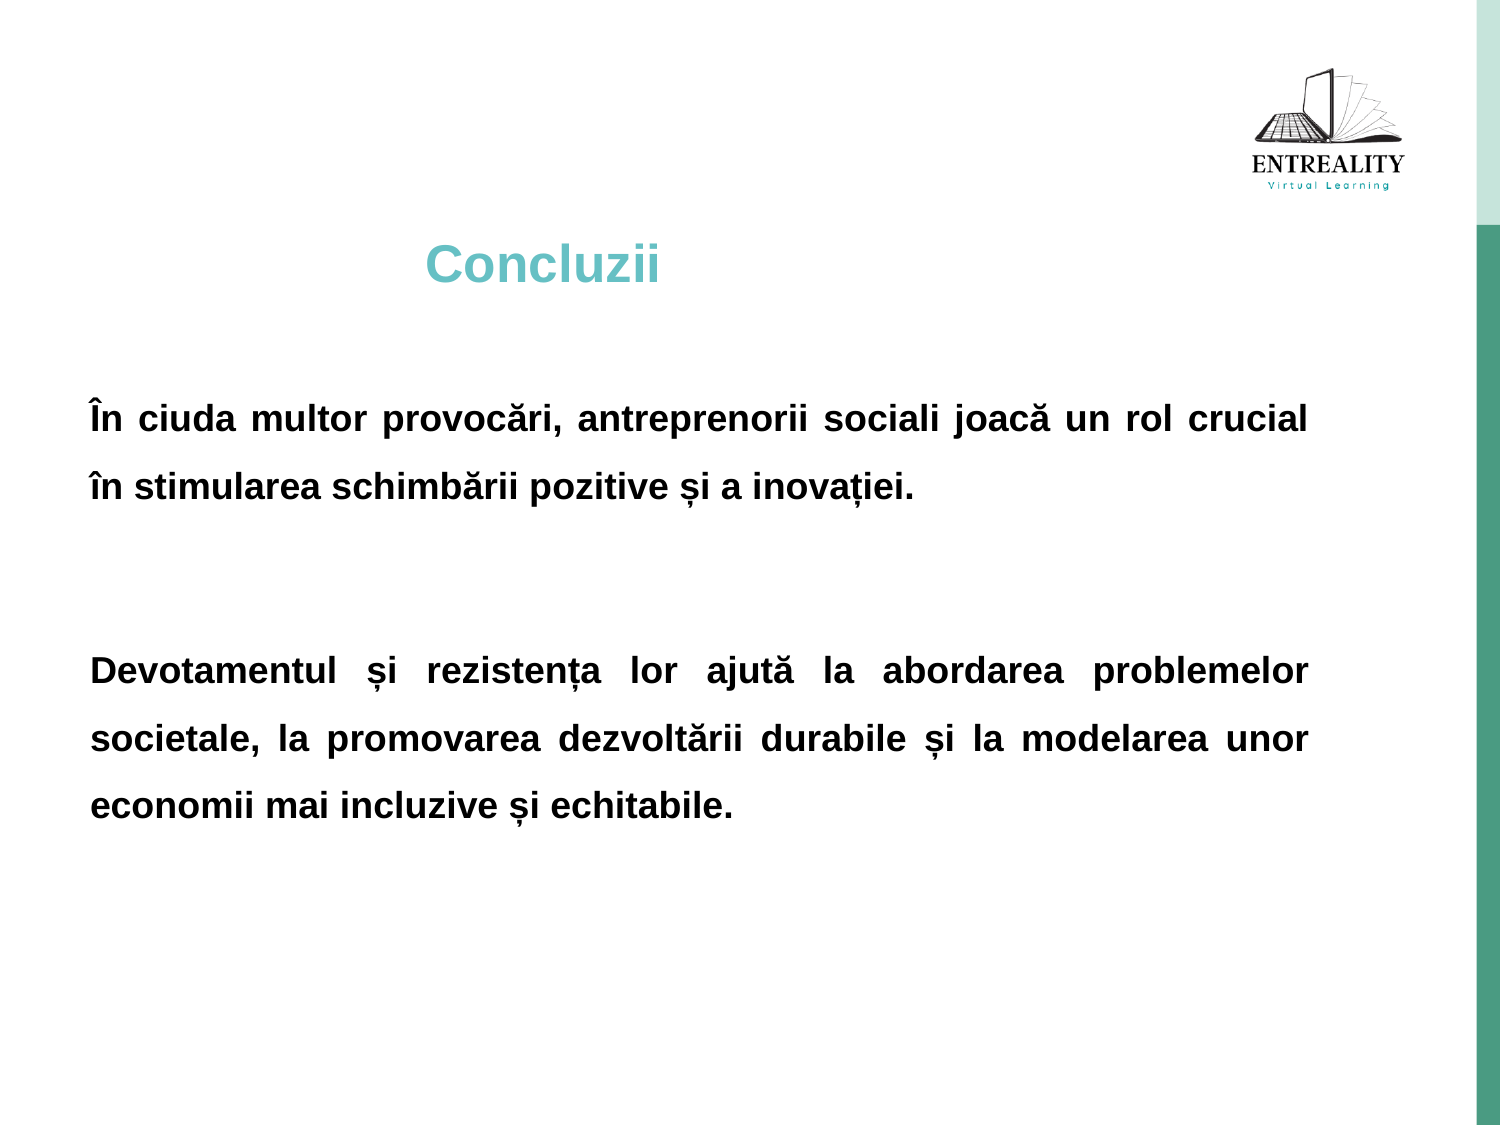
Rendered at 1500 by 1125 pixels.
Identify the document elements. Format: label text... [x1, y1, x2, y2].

picture [1198, 0, 1458, 259]
list În ciuda multor provocări, antreprenorii sociali joacă un rol crucial în stimularea schimbării pozitive și a inovației. Devotamentul și rezistența lor ajută la abordarea problemelor societale, la promovarea dezvoltării durabile și la modelarea unor economii mai incluzive și echitabile. [75, 294, 1325, 1012]
title Concluzii [410, 94, 1267, 294]
